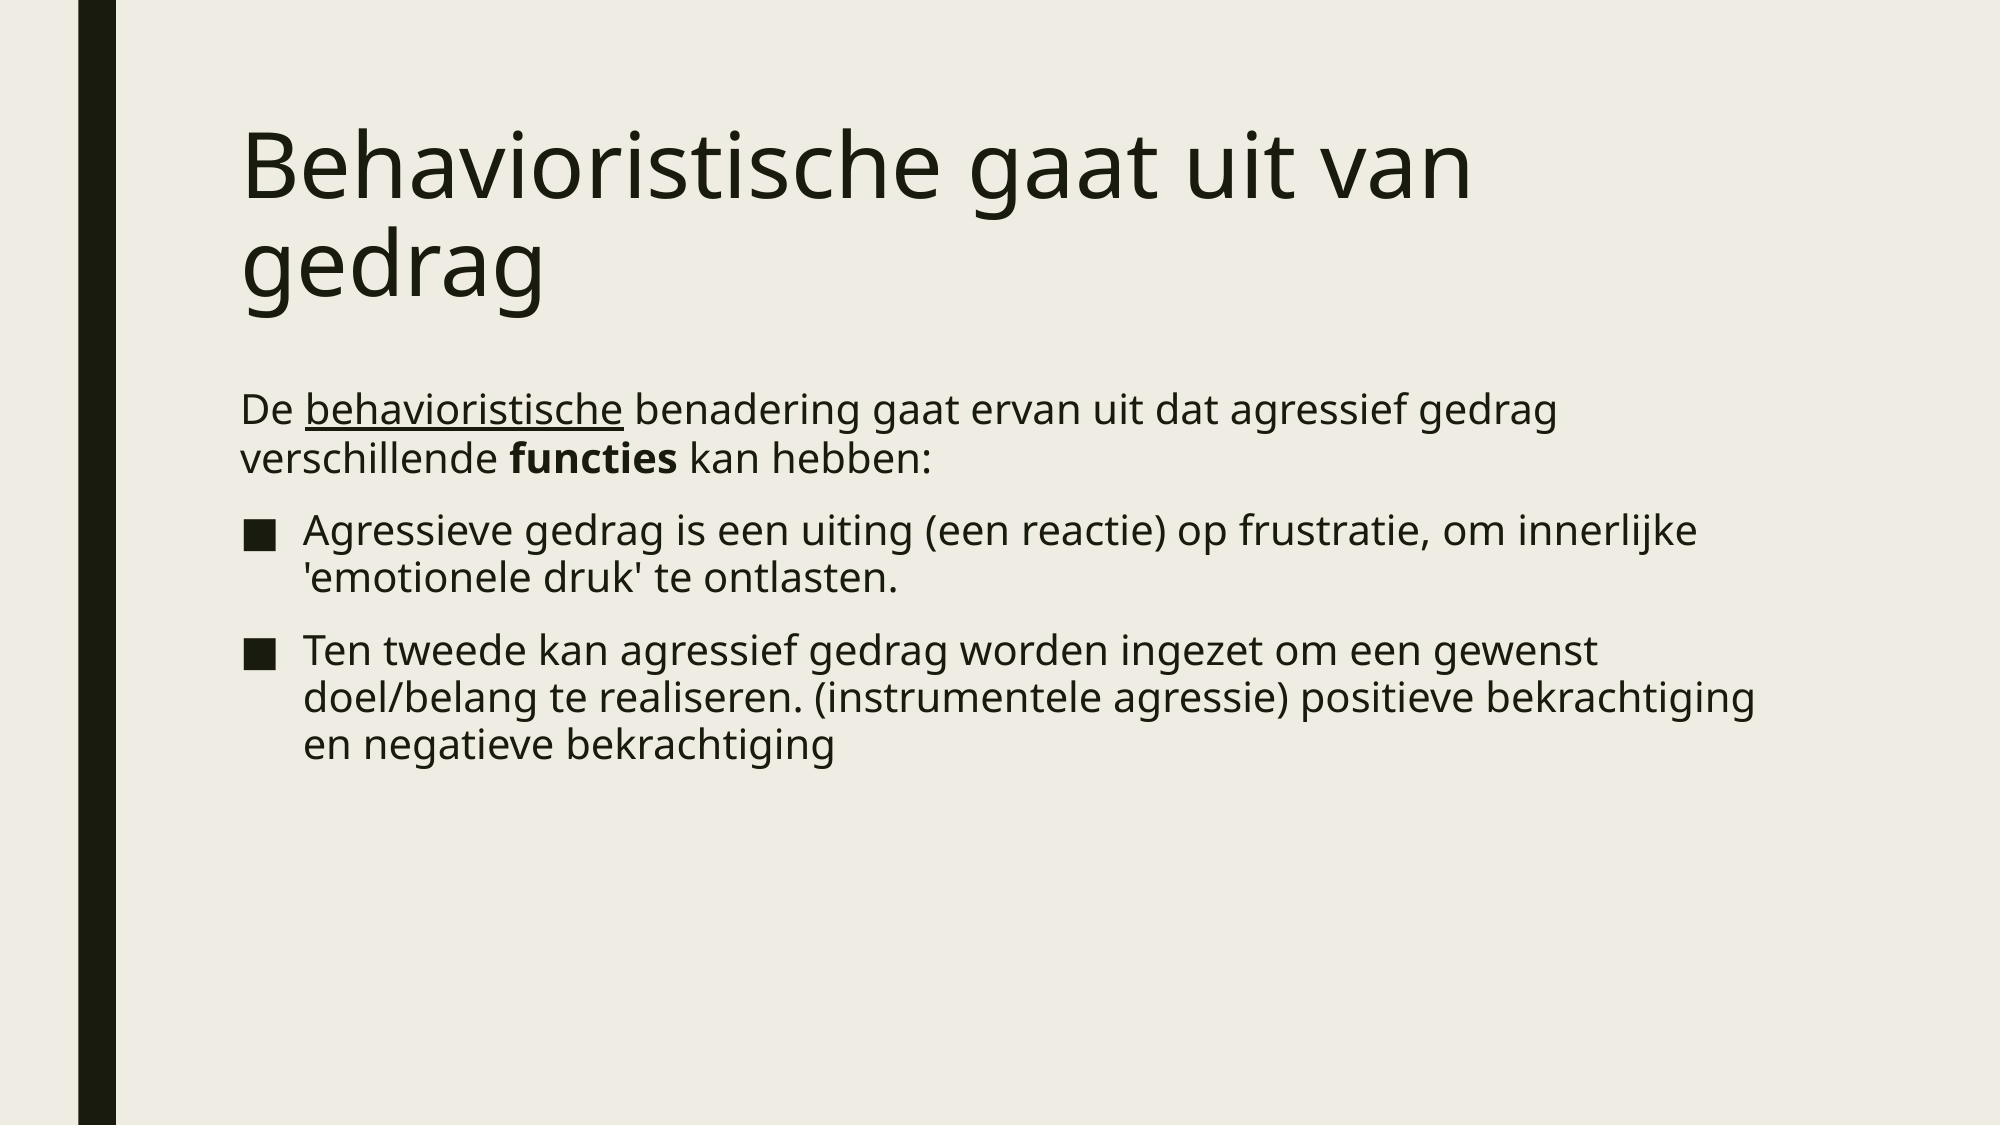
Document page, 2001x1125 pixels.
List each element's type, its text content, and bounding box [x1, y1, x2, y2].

list De behavioristische benadering gaat ervan uit dat agressief gedrag verschillende functies kan hebben: Agressieve gedrag is een uiting (een reactie) op frustratie, om innerlijke 'emotionele druk' te ontlasten. Ten tweede kan agressief gedrag worden ingezet om een gewenst doel/belang te realiseren. (instrumentele agressie) positieve bekrachtiging en negatieve bekrachtiging [225, 375, 1800, 963]
title Behavioristische gaat uit van gedrag [225, 112, 1800, 357]
